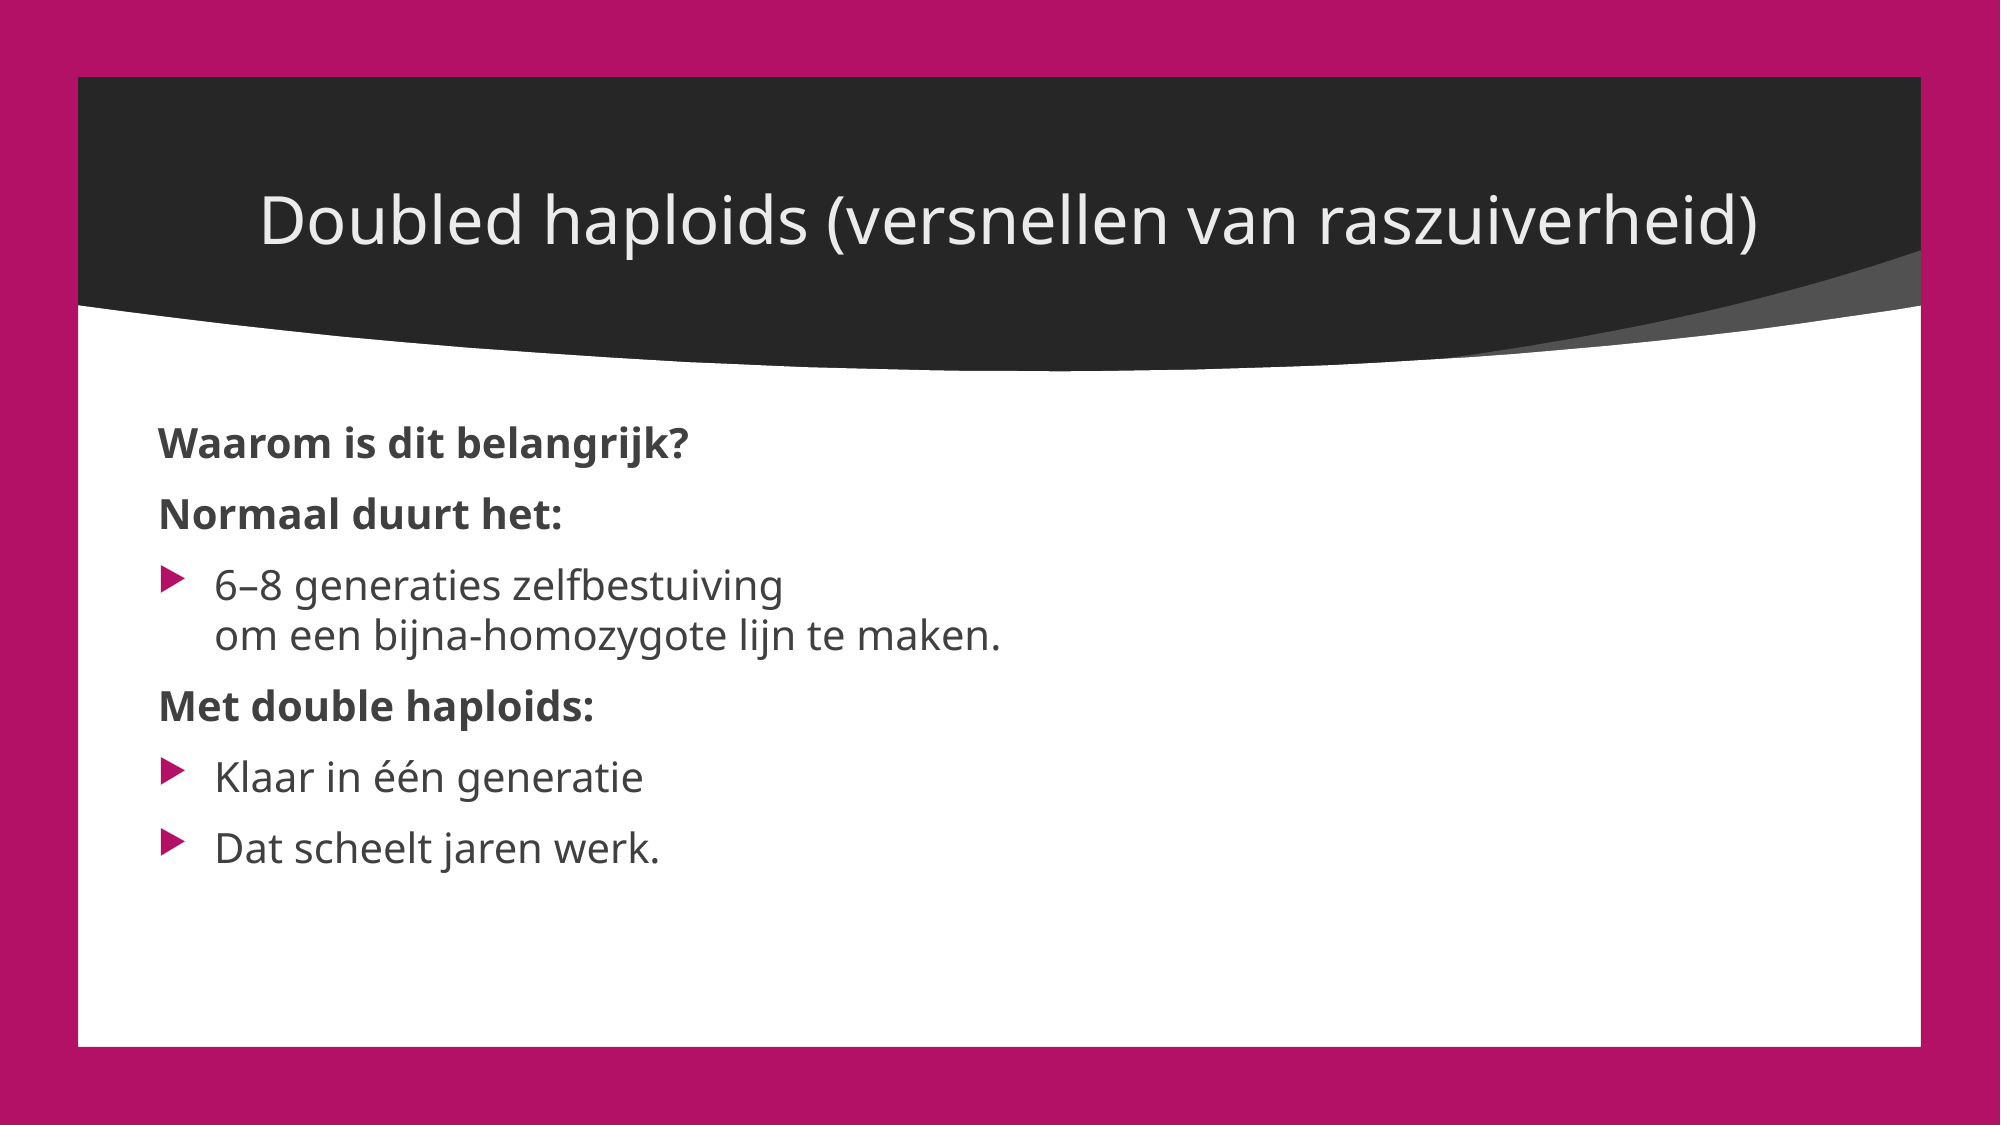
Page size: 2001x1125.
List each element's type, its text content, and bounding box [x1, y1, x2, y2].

title Doubled haploids (versnellen van raszuiverheid) [200, 137, 1819, 298]
text_box [0, 0, 2000, 1125]
list Waarom is dit belangrijk? Normaal duurt het: 6–8 generaties zelfbestuiving om een bijna-homozygote lijn te maken. Met double haploids: Klaar in één generatie Dat scheelt jaren werk. [142, 409, 1723, 945]
text_box [79, 78, 1920, 1046]
